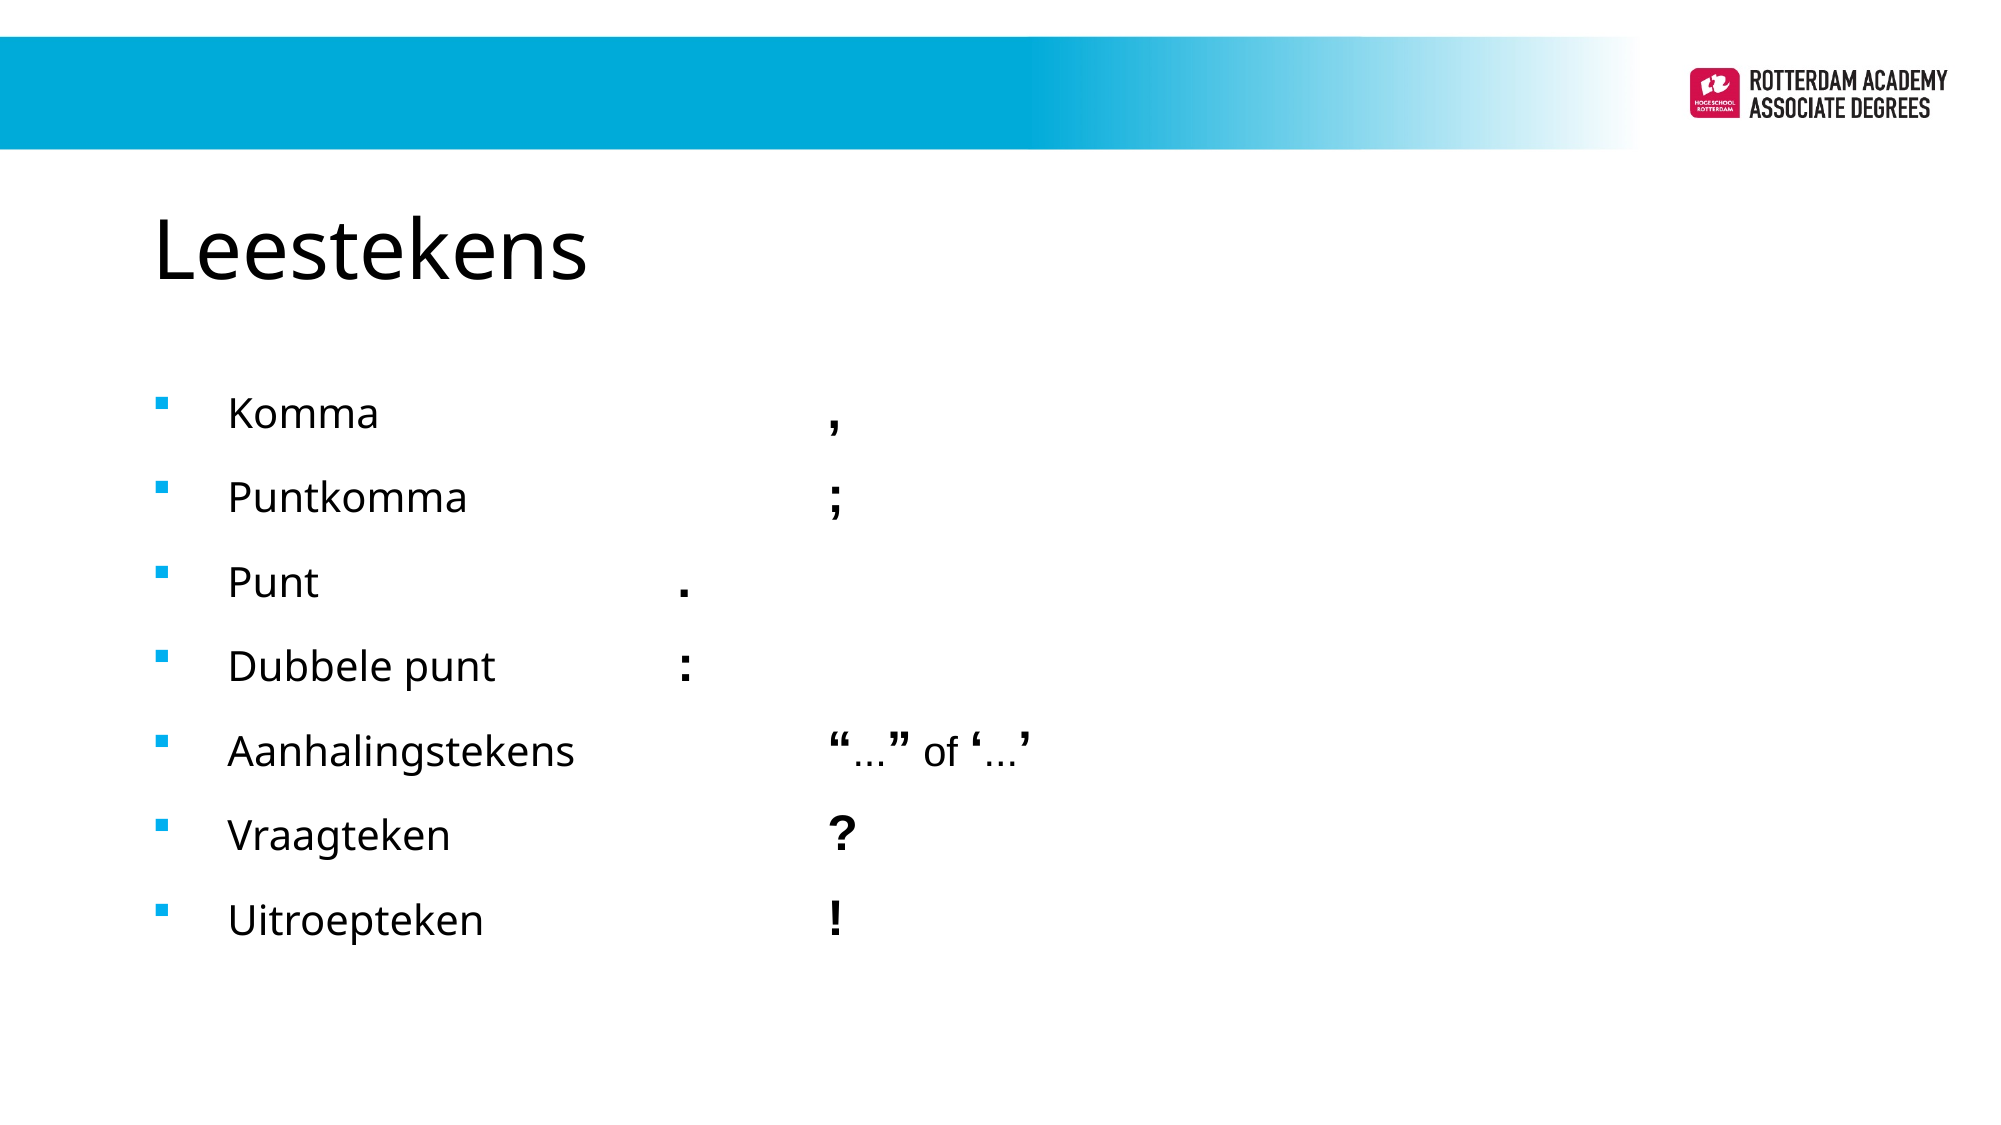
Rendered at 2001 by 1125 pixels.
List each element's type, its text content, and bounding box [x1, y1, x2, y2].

title Leestekens [137, 175, 1863, 329]
picture [0, 0, 2000, 184]
list Komma , Puntkomma ; Punt . Dubbele punt : Aanhalingstekens “...” of ‘...’ Vraagteken ? Uitroepteken ! [137, 358, 1863, 1053]
